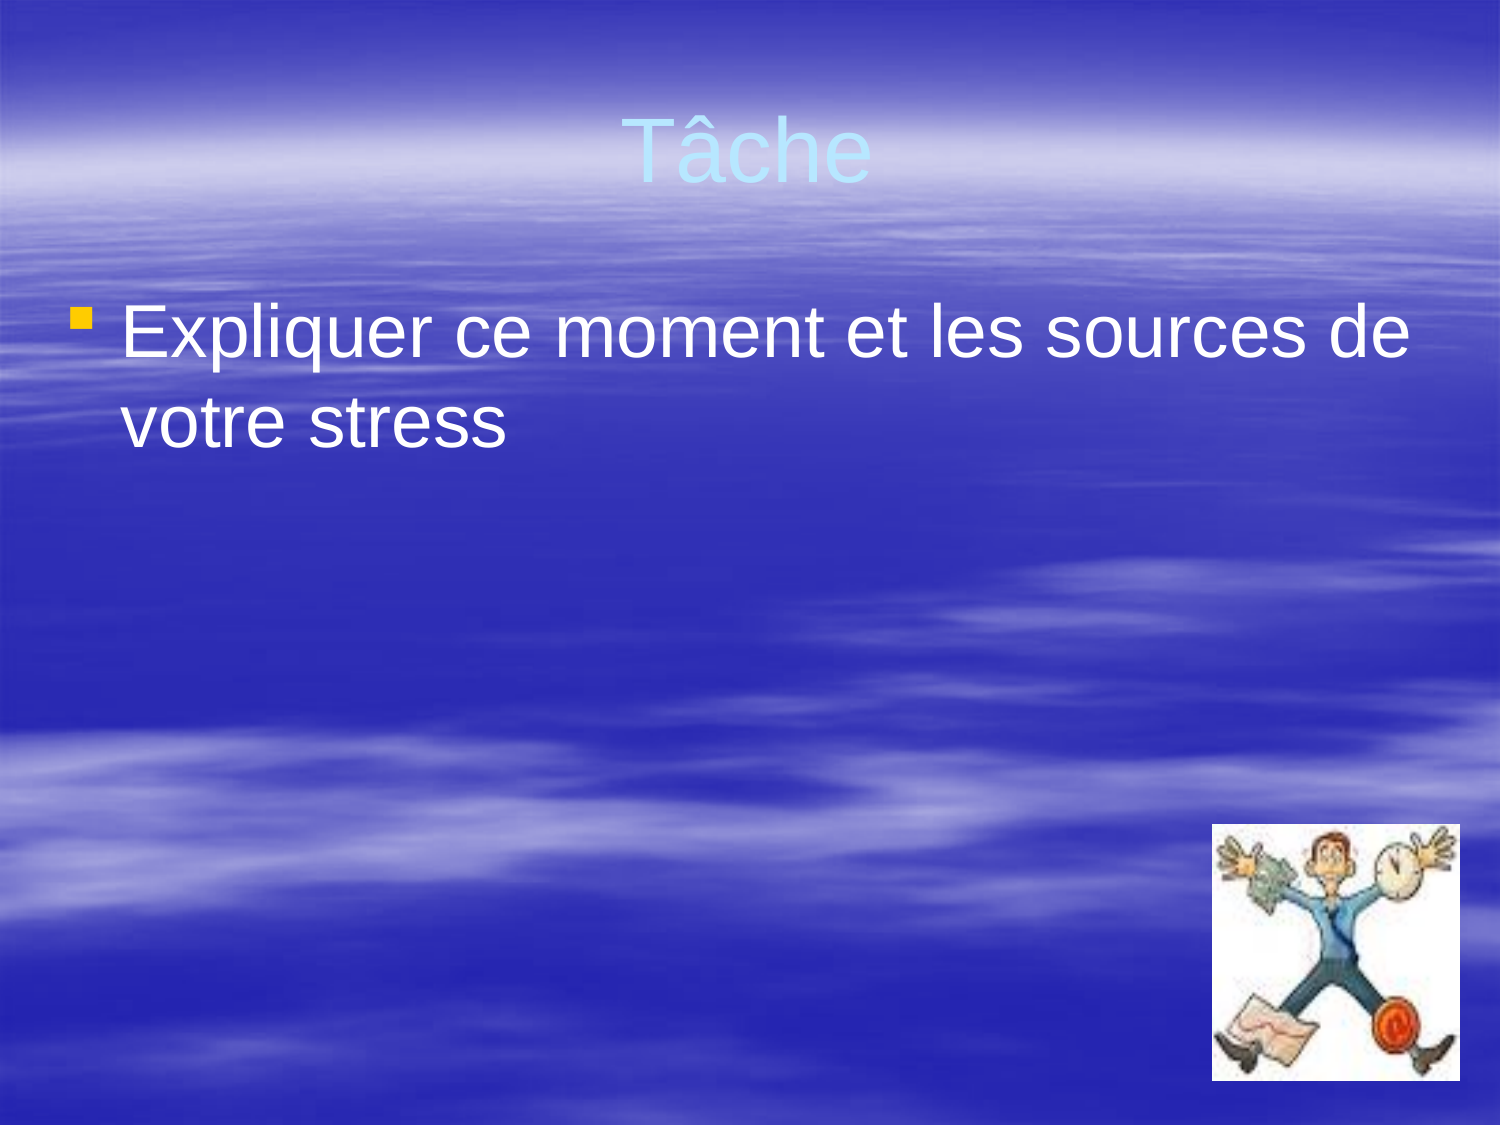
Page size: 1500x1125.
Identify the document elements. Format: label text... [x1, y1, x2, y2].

title Tâche [49, 37, 1446, 255]
list Expliquer ce moment et les sources de votre stress [49, 275, 1451, 1001]
picture [1212, 824, 1460, 1081]
